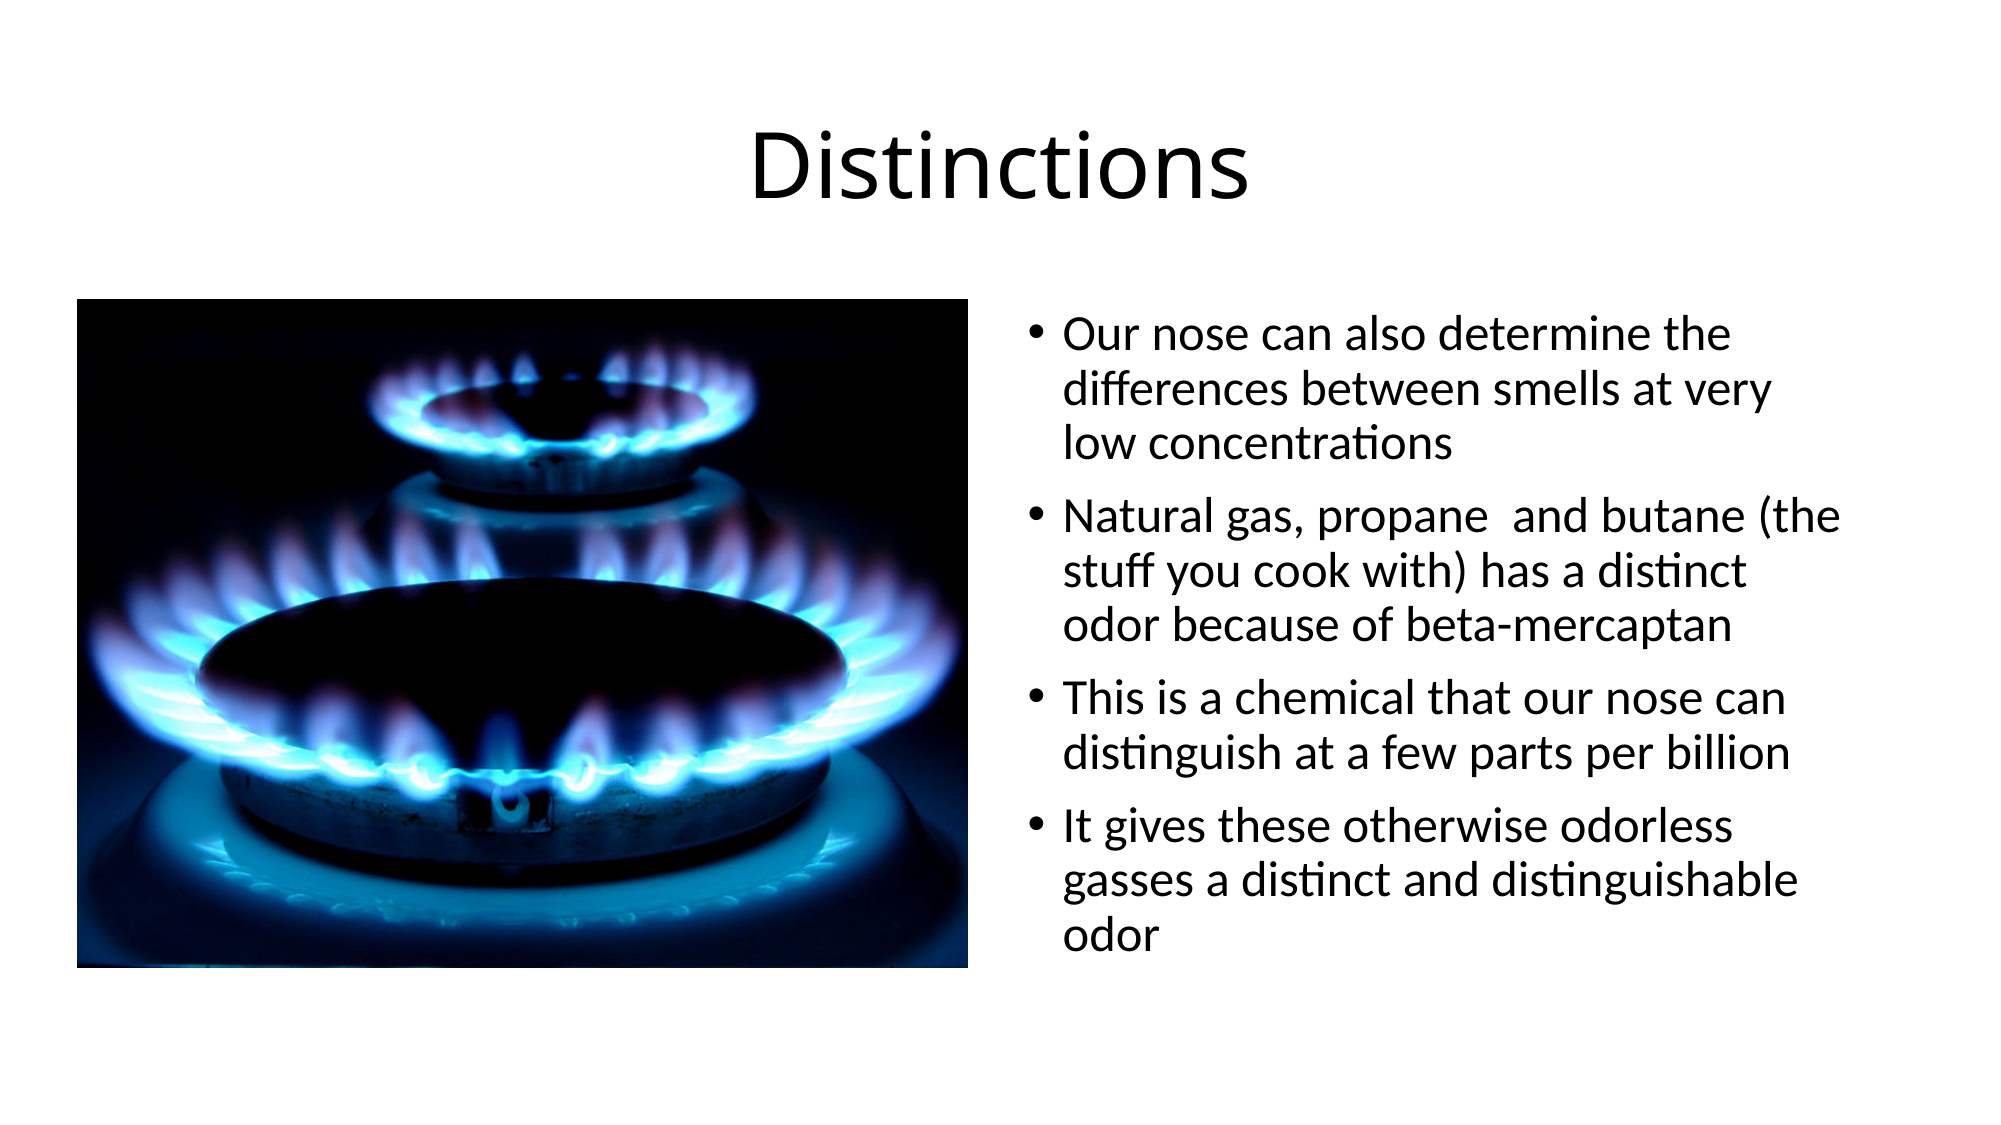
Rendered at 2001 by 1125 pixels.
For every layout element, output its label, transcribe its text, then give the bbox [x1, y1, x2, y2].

list Our nose can also determine the differences between smells at very low concentrations Natural gas, propane and butane (the stuff you cook with) has a distinct odor because of beta-mercaptan This is a chemical that our nose can distinguish at a few parts per billion It gives these otherwise odorless gasses a distinct and distinguishable odor [1012, 299, 1863, 1014]
picture [76, 299, 968, 968]
title Distinctions [137, 59, 1863, 278]
